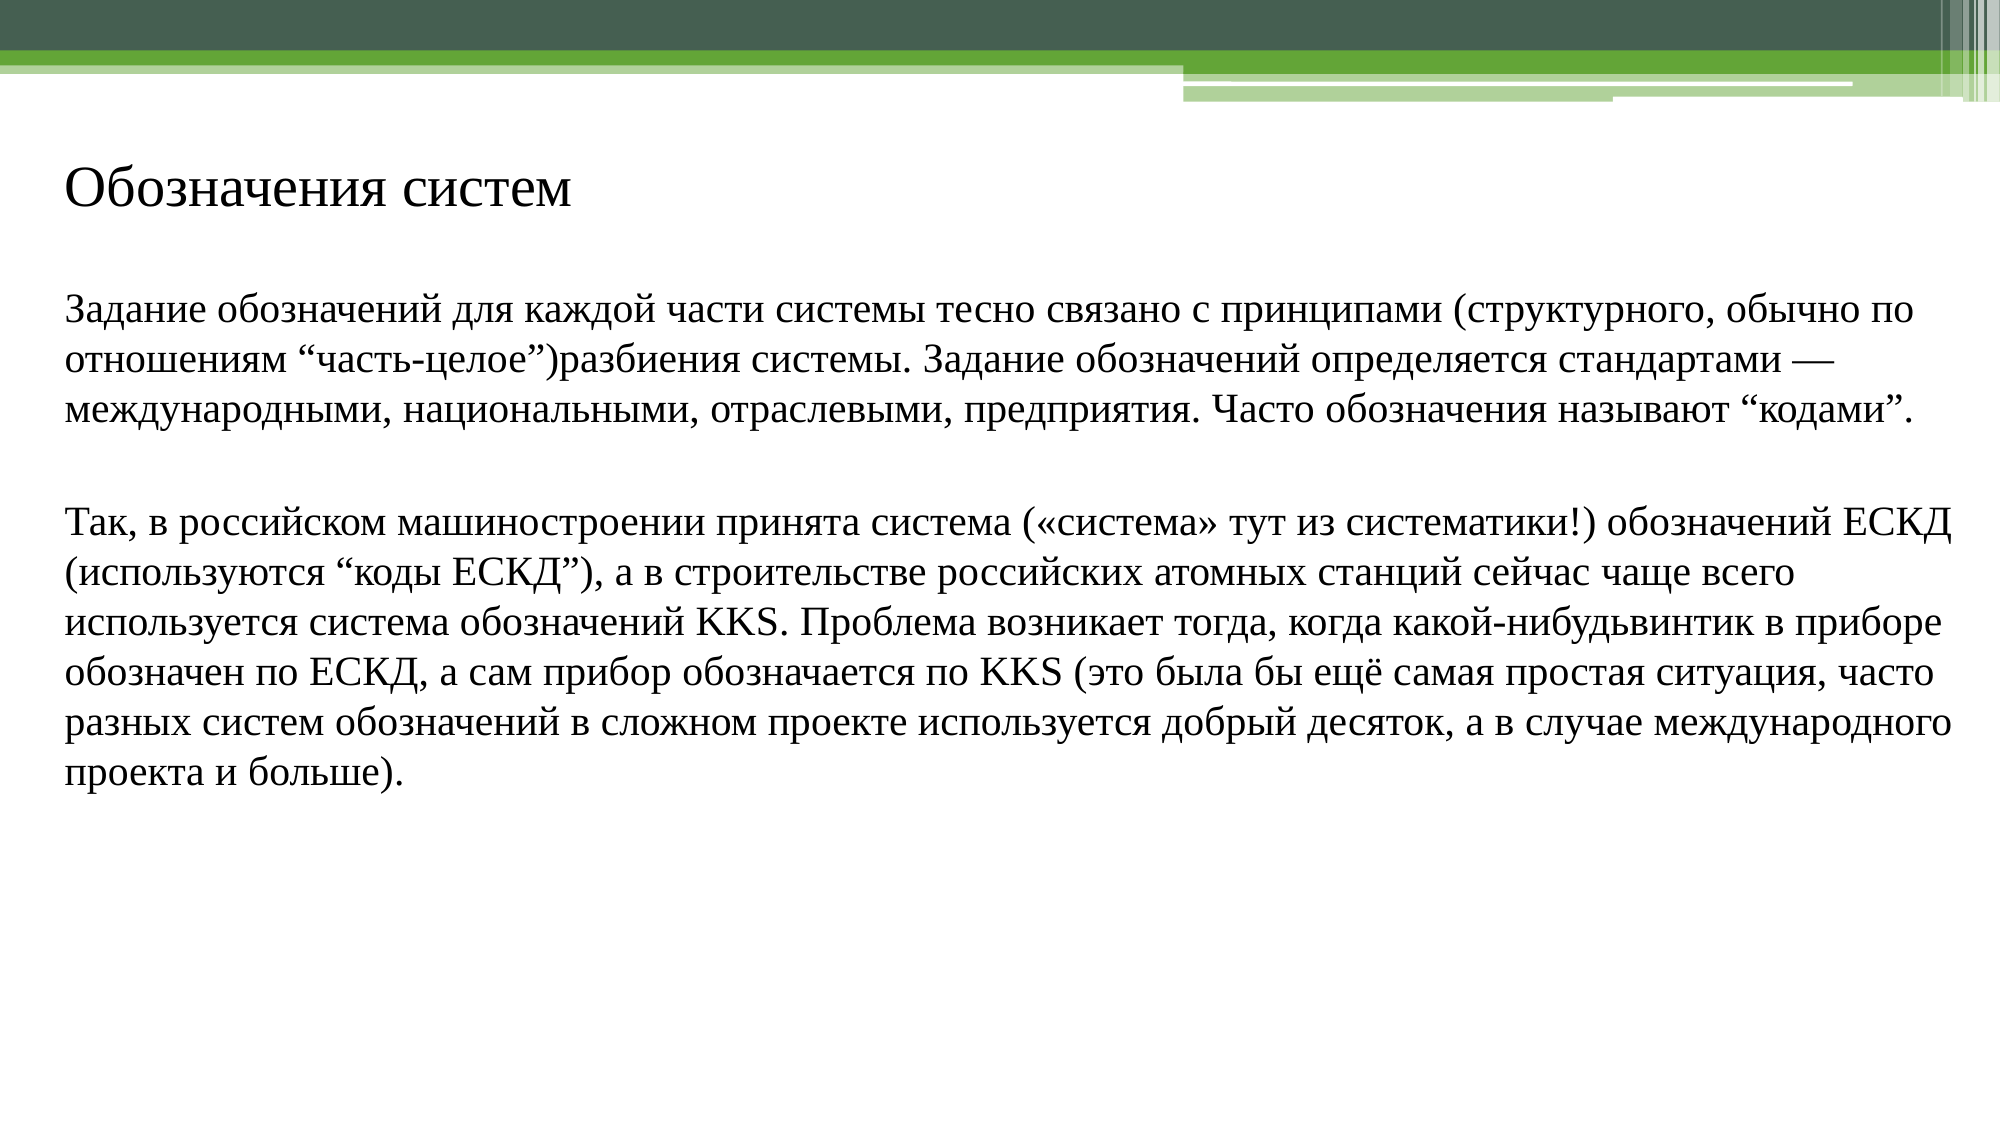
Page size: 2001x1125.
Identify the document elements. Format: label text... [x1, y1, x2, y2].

list Обозначения систем Задание обозначений для каждой части системы тесно связано с принципами (структурного, обычно по отношениям “часть-целое”)разбиения системы. Задание обозначений определяется стандартами — международными, национальными, отраслевыми, предприятия. Часто обозначения называют “кодами”. Так, в российском машиностроении принята система («система» тут из систематики!) обозначений ЕСКД (используются “коды ЕСКД”), а в строительстве российских атомных станций сейчас чаще всего используется система обозначений KKS. Проблема возникает тогда, когда какой-нибудьвинтик в приборе обозначен по ЕСКД, а сам прибор обозначается по KKS (это была бы ещё самая простая ситуация, часто разных систем обозначений в сложном проекте используется добрый десяток, а в случае международного проекта и больше). [31, 141, 1971, 1105]
